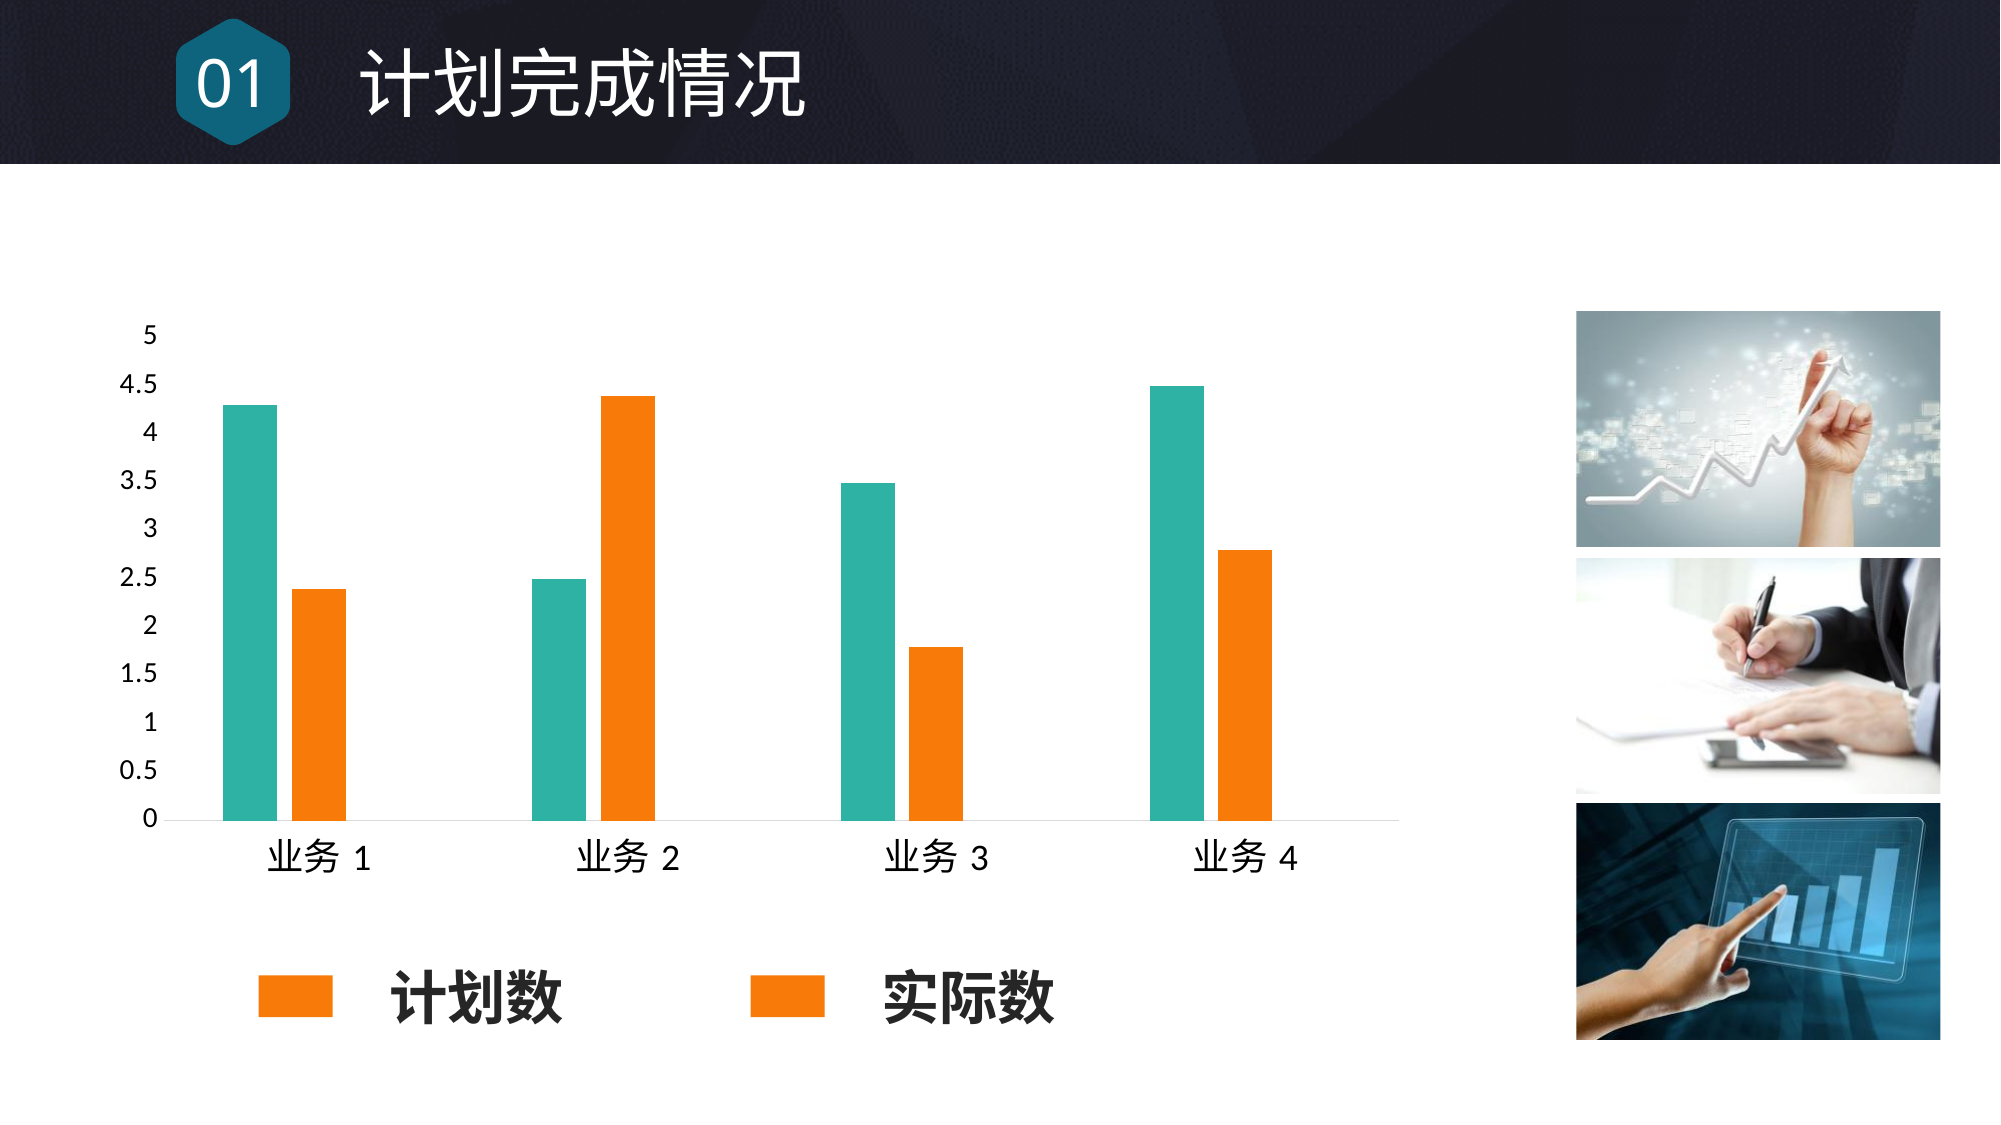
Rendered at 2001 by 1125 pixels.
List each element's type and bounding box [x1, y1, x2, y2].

text_box [258, 953, 581, 1040]
text_box [750, 953, 1073, 1040]
text_box [1575, 557, 1941, 795]
text_box [1575, 802, 1941, 1040]
chart [92, 311, 1427, 893]
text_box [1575, 310, 1941, 548]
picture [0, 0, 2000, 164]
